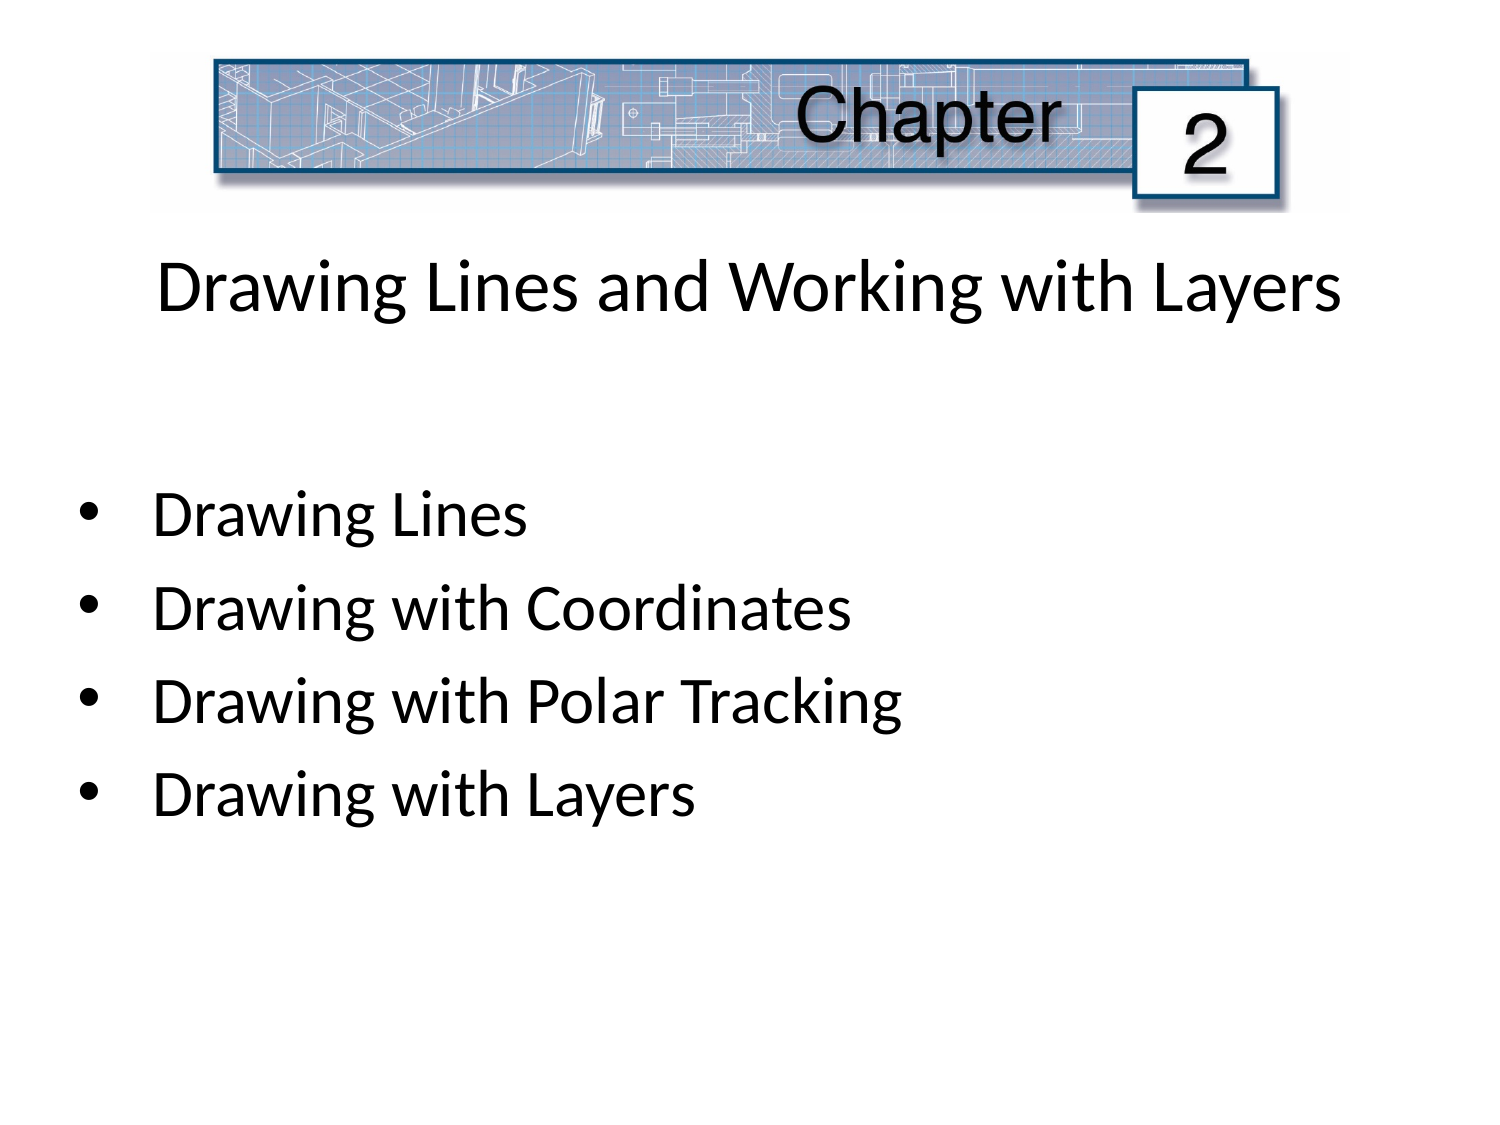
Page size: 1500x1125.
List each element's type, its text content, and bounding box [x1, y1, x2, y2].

subtitle Drawing Lines Drawing with Coordinates Drawing with Polar Tracking Drawing with Layers [62, 462, 1463, 750]
picture [149, 52, 1351, 213]
title Drawing Lines and Working with Layers [75, 212, 1425, 350]
